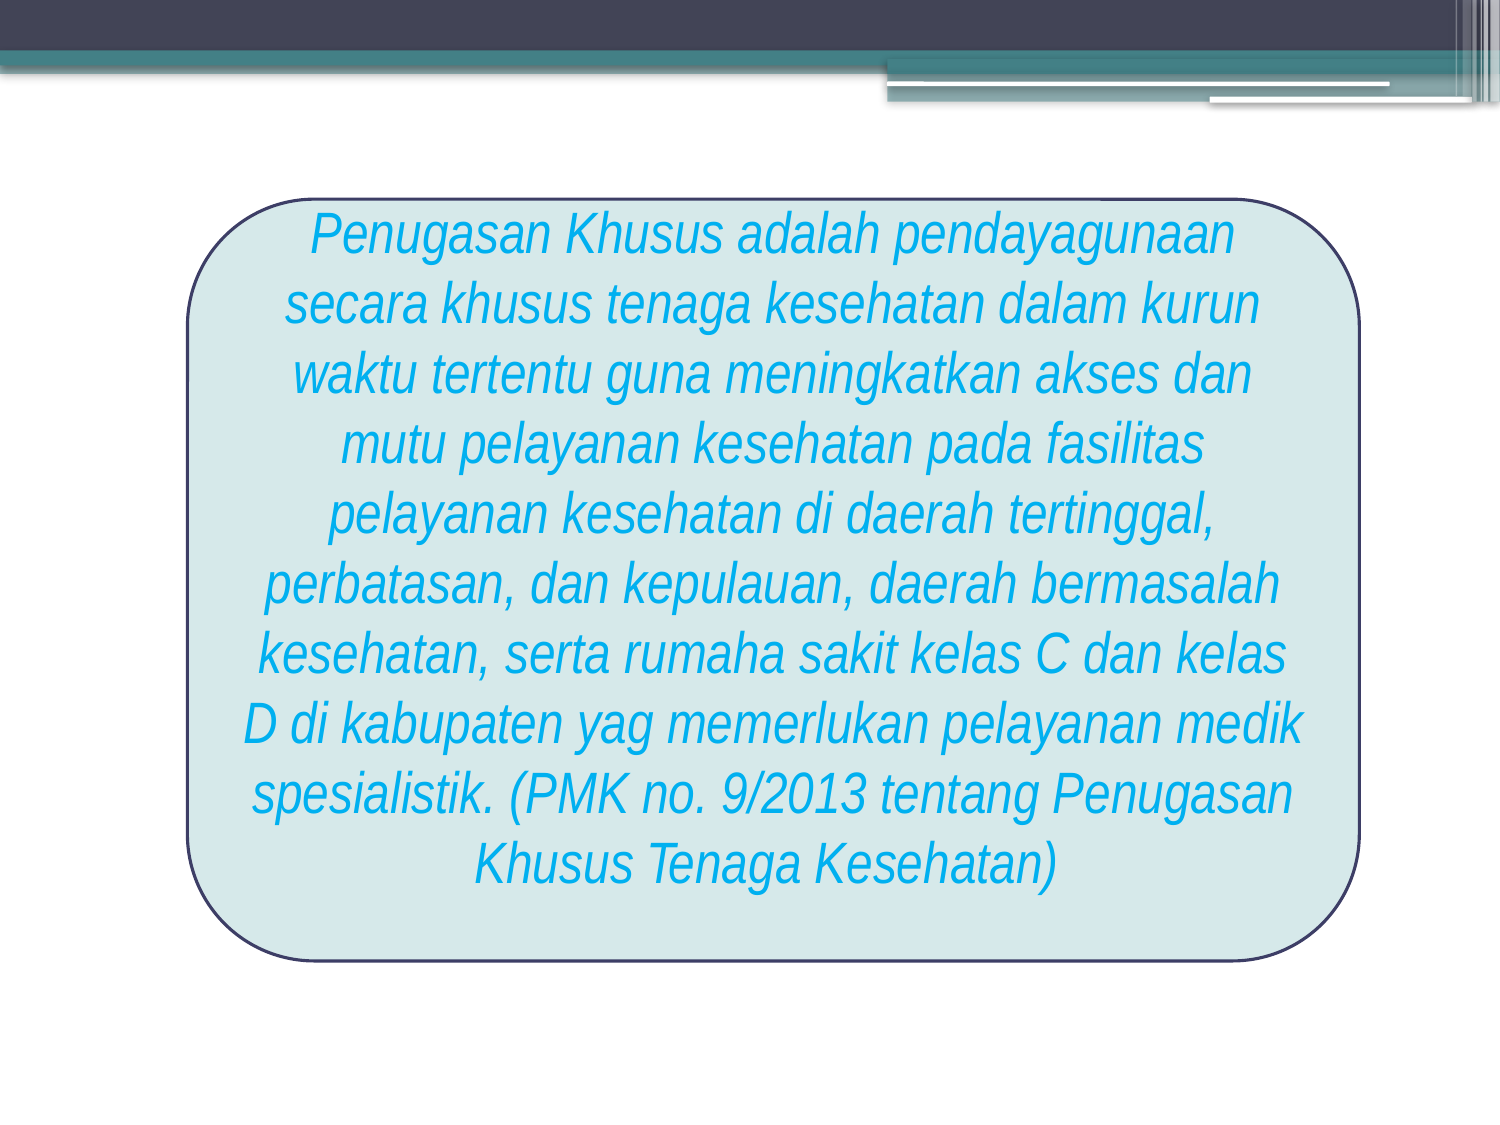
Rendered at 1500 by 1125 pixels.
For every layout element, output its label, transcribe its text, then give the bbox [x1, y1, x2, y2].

text_box Penugasan Khusus adalah pendayagunaan secara khusus tenaga kesehatan dalam kurun waktu tertentu guna meningkatkan akses dan mutu pelayanan kesehatan pada fasilitas pelayanan kesehatan di daerah tertinggal, perbatasan, dan kepulauan, daerah bermasalah kesehatan, serta rumaha sakit kelas C dan kelas D di kabupaten yag memerlukan pelayanan medik spesialistik. (PMK no. 9/2013 tentang Penugasan Khusus Tenaga Kesehatan) [185, 197, 1361, 963]
